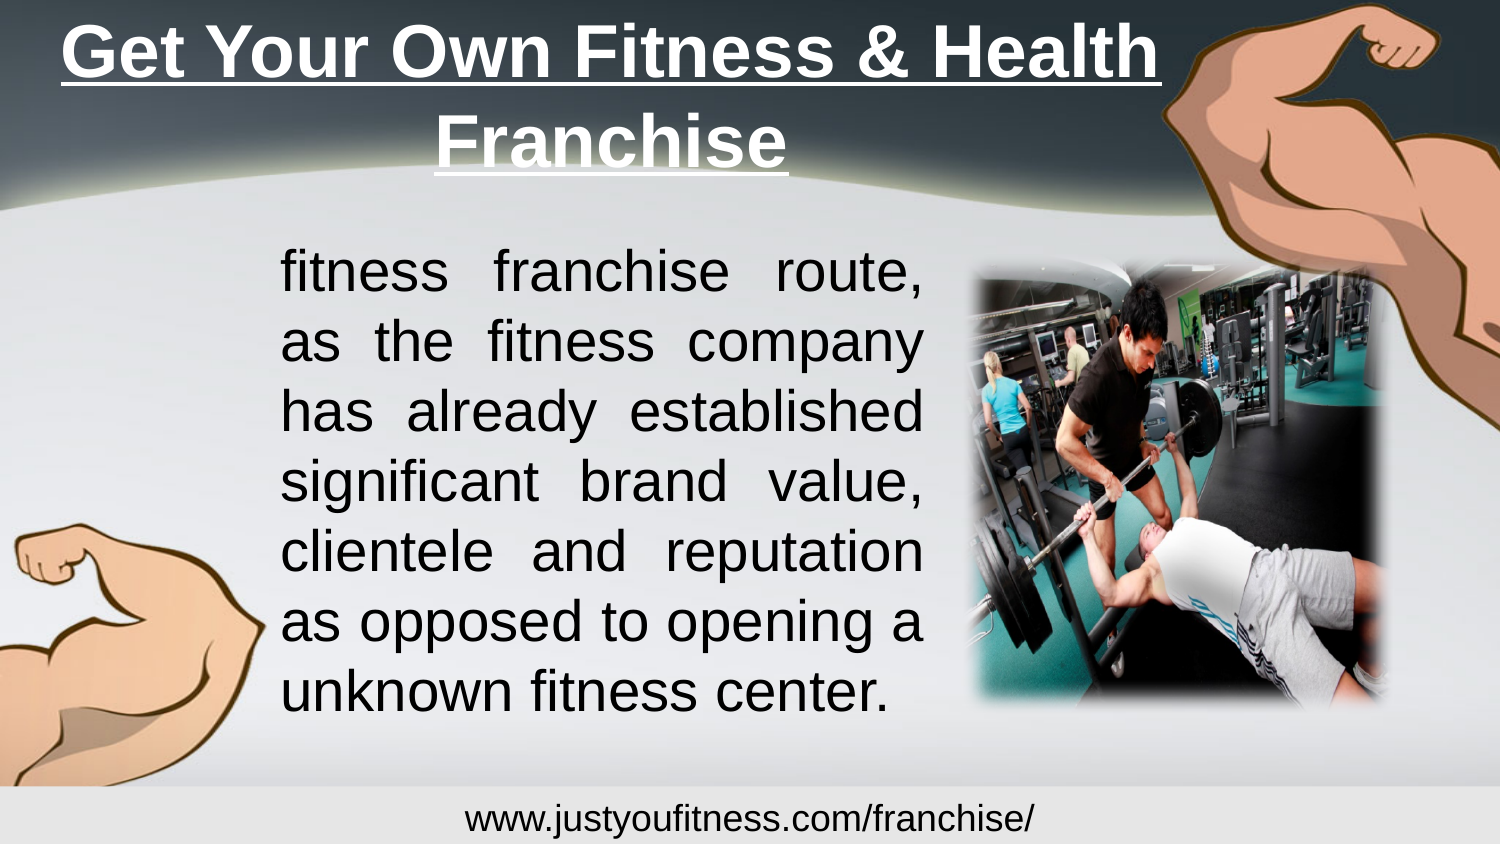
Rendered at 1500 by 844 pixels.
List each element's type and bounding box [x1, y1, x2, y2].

text_box [0, 0, 1500, 844]
picture [962, 253, 1395, 715]
